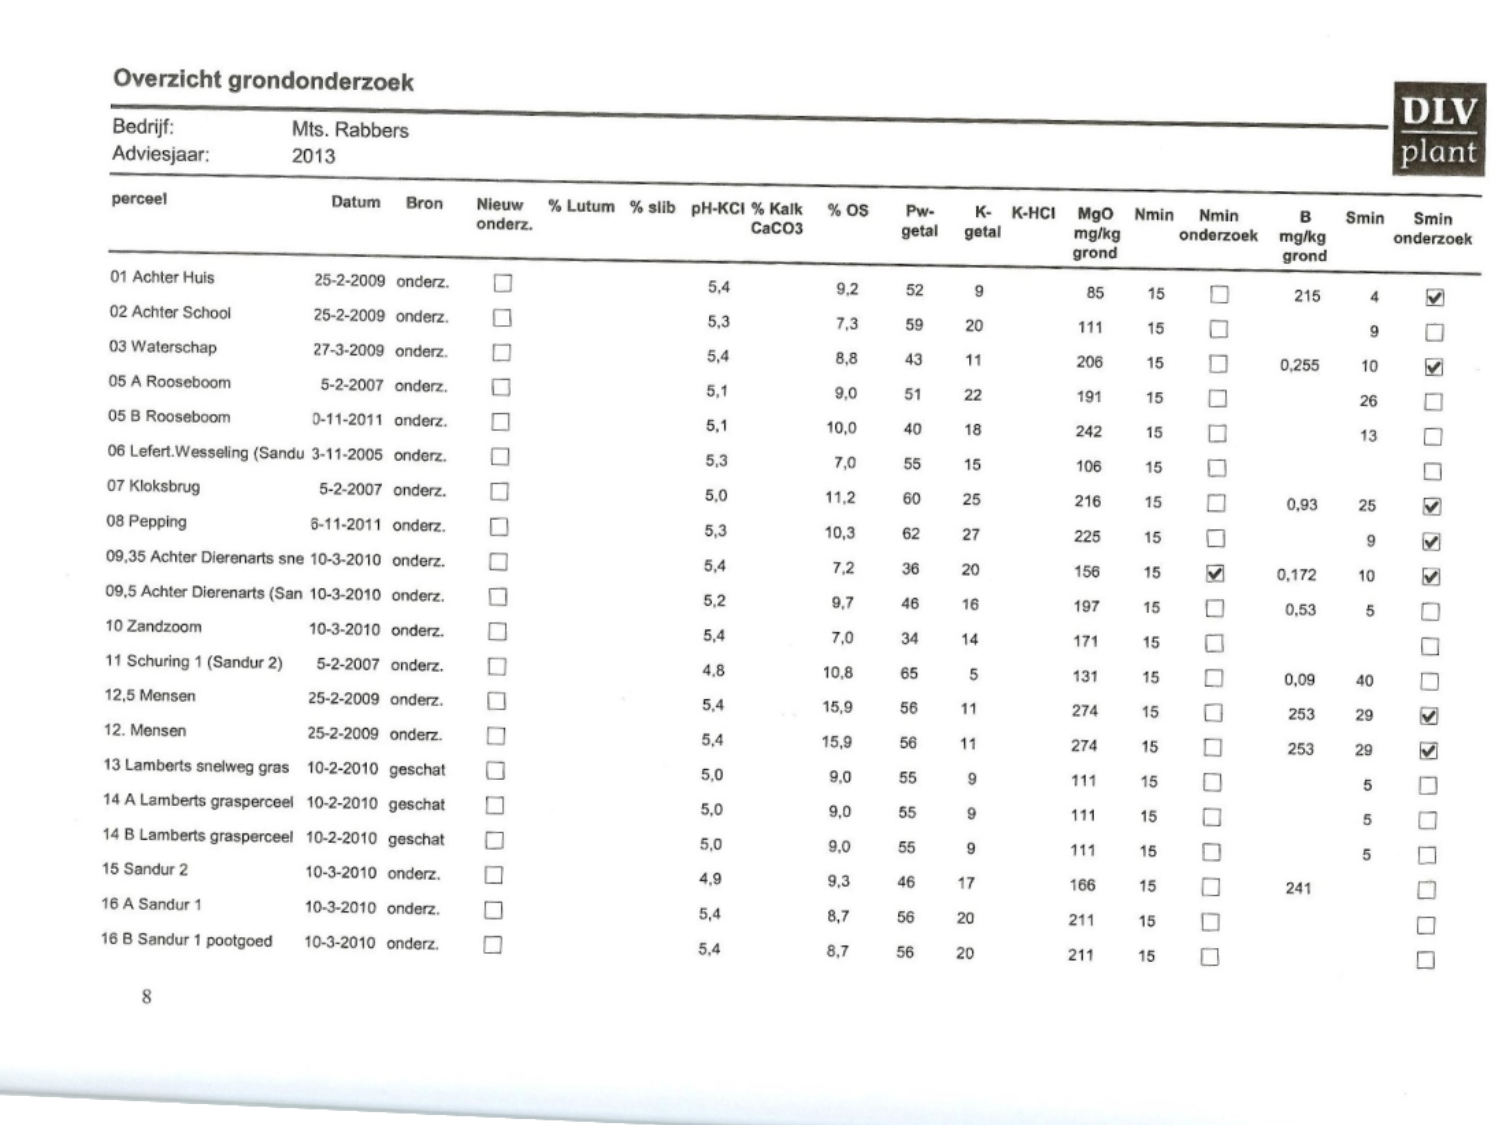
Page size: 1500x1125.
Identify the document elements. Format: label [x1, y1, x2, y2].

list [0, 0, 1500, 1125]
